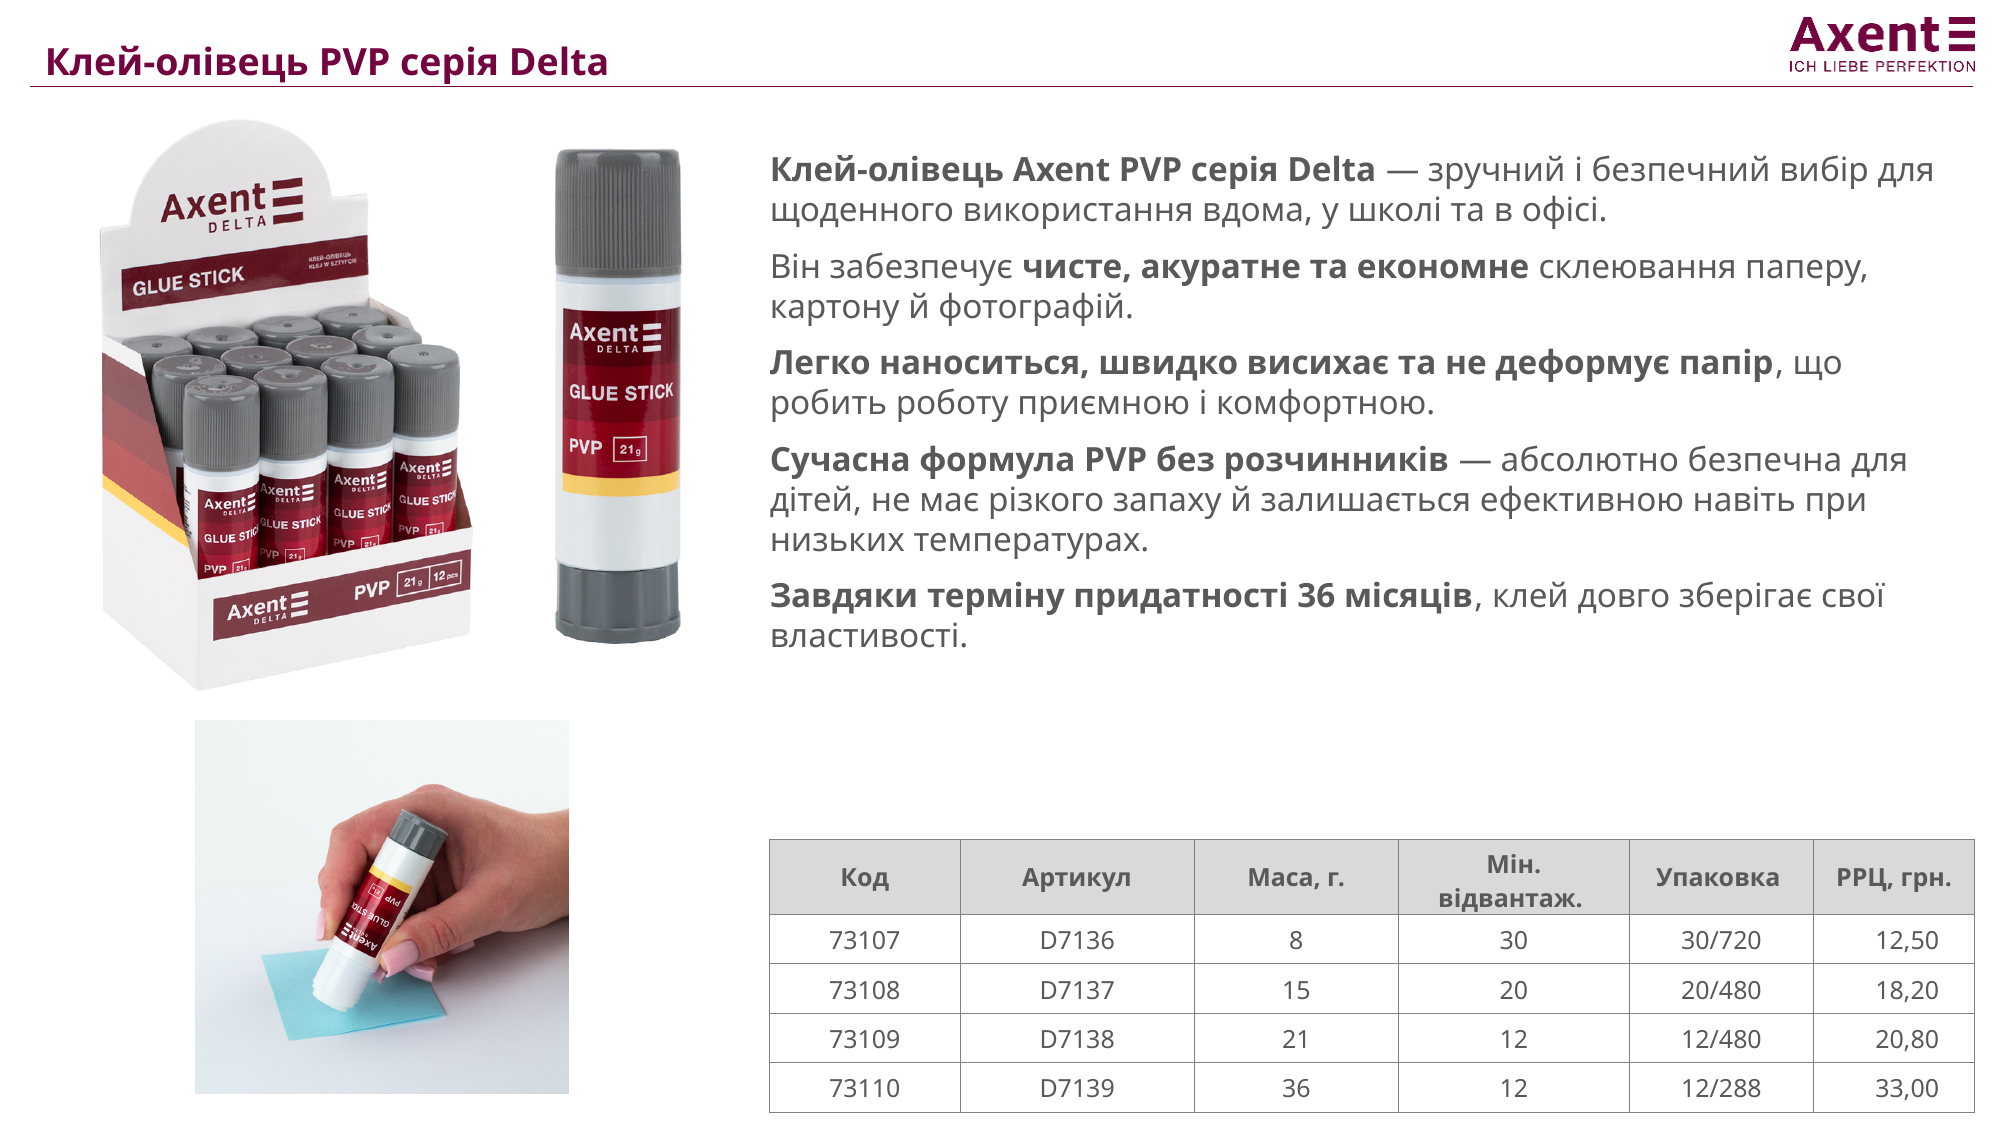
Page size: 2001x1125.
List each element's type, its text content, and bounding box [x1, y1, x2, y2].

table_cell 36 [1195, 1063, 1398, 1112]
table_cell 73110 [770, 1063, 960, 1112]
picture [195, 720, 569, 1094]
picture [534, 145, 720, 647]
picture [72, 115, 495, 694]
table_cell 20,80 [1814, 1014, 1974, 1062]
text_box Клей-олівець PVP серія Delta [30, 7, 1031, 86]
table_cell 12,50 [1814, 915, 1974, 963]
table_header РРЦ, грн. [1814, 840, 1974, 914]
table_cell 30/720 [1630, 915, 1813, 963]
table_cell 30 [1399, 915, 1629, 963]
table_cell 73107 [770, 915, 960, 963]
table_cell 15 [1195, 964, 1398, 1013]
table_header Упаковка [1630, 840, 1813, 914]
picture [1790, 17, 1975, 73]
table_cell 12/288 [1630, 1063, 1813, 1112]
table_cell 21 [1195, 1014, 1398, 1062]
table_cell D7137 [961, 964, 1194, 1013]
table_cell 8 [1195, 915, 1398, 963]
table_cell 12/480 [1630, 1014, 1813, 1062]
table_cell D7138 [961, 1014, 1194, 1062]
table_header Маса, г. [1195, 840, 1398, 914]
table_header Код [770, 840, 960, 914]
table_header Артикул [961, 840, 1194, 914]
text_box Клей-олівець Axent PVP серія Delta — зручний і безпечний вибір для щоденного використання вдома, у школі та в офісі. Він забезпечує чисте, акуратне та економне склеювання паперу, картону й фотографій. Легко наноситься, швидко висихає та не деформує папір, що робить роботу приємною і комфортною. Сучасна формула PVP без розчинників — абсолютно безпечна для дітей, не має різкого запаху й залишається ефективною навіть при низьких температурах. Завдяки терміну придатності 36 місяців, клей довго зберігає свої властивості. [755, 141, 1952, 662]
table_cell 73108 [770, 964, 960, 1013]
table_cell 33,00 [1814, 1063, 1974, 1112]
table_cell 20 [1399, 964, 1629, 1013]
table_cell D7139 [961, 1063, 1194, 1112]
table_cell 12 [1399, 1063, 1629, 1112]
text_box Клей-олівець PVP серія Delta [30, 87, 1031, 91]
table_cell D7136 [961, 915, 1194, 963]
table_cell 12 [1399, 1014, 1629, 1062]
table_cell 73109 [770, 1014, 960, 1062]
table_header Мін. відвантаж. [1399, 840, 1629, 914]
table_cell 18,20 [1814, 964, 1974, 1013]
table_cell 20/480 [1630, 964, 1813, 1013]
